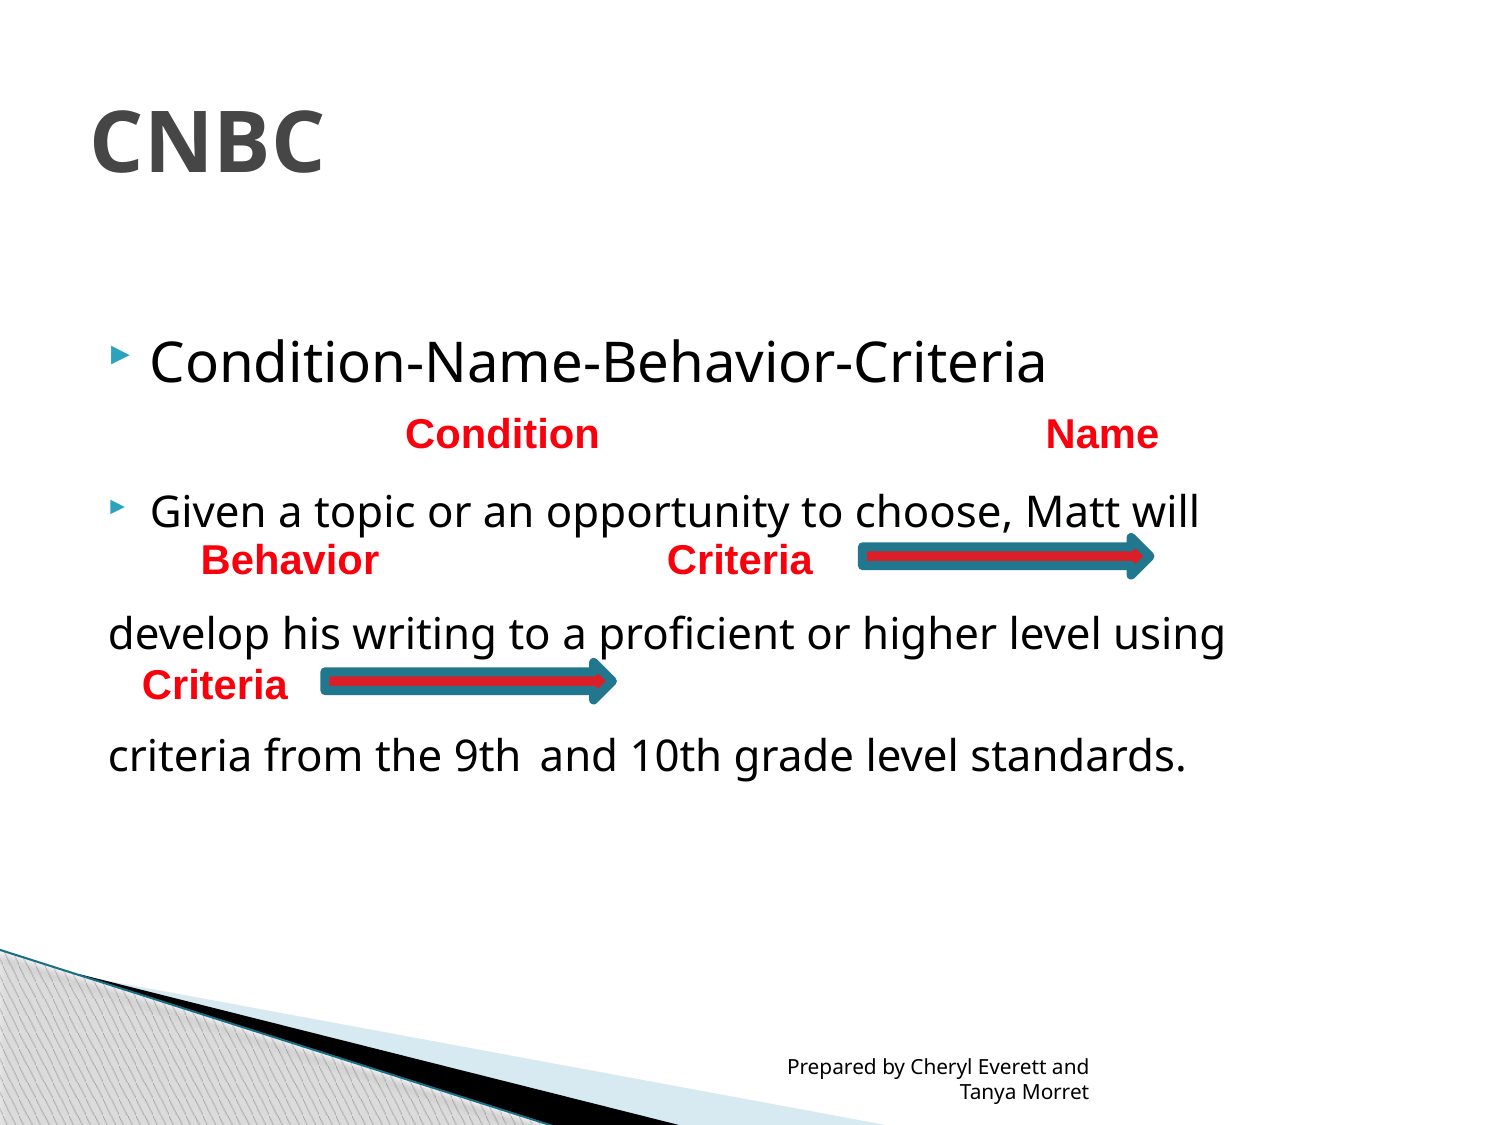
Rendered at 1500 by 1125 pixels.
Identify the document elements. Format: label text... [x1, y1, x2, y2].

footer Prepared by Cheryl Everett and Tanya Morret [718, 1051, 1105, 1112]
text_box Condition [374, 399, 631, 465]
text_box Name [974, 399, 1231, 465]
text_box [612, 524, 1151, 591]
title CNBC [75, 45, 1425, 233]
text_box Behavior [162, 525, 418, 590]
list Condition-Name-Behavior-Criteria Given a topic or an opportunity to choose, Matt will develop his writing to a proficient or higher level using criteria from the 9th and 10th grade level standards. [74, 242, 1426, 986]
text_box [87, 649, 613, 716]
